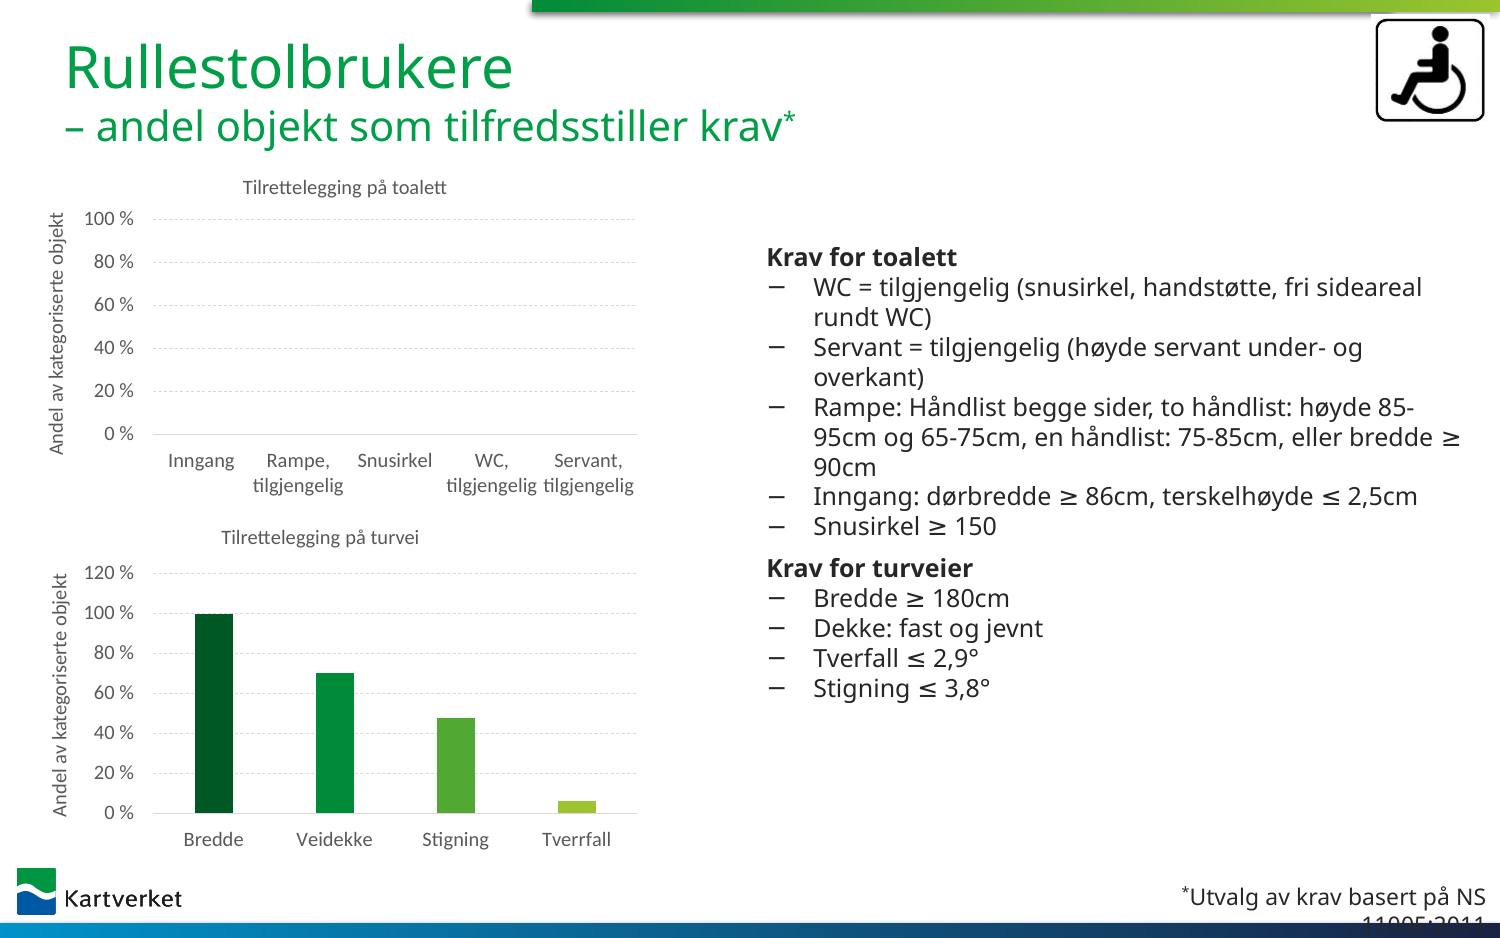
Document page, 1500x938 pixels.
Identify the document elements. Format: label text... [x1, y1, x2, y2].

text_box *Utvalg av krav basert på NS 11005:2011 [1068, 873, 1500, 938]
picture [1371, 13, 1491, 127]
picture [41, 166, 650, 505]
picture [41, 520, 650, 859]
text_box Krav for toalett WC = tilgjengelig (snusirkel, handstøtte, fri sideareal rundt WC) Servant = tilgjengelig (høyde servant under- og overkant) Rampe: Håndlist begge sider, to håndlist: høyde 85-95cm og 65-75cm, en håndlist: 75-85cm, eller bredde ≥ 90cm Inngang: dørbredde ≥ 86cm, terskelhøyde ≤ 2,5cm Snusirkel ≥ 150 [751, 234, 1483, 545]
text_box Krav for turveier Bredde ≥ 180cm Dekke: fast og jevnt Tverfall ≤ 2,9° Stigning ≤ 3,8° [751, 545, 1483, 710]
text_box Rullestolbrukere – andel objekt som tilfredsstiller krav* [49, 14, 1431, 158]
